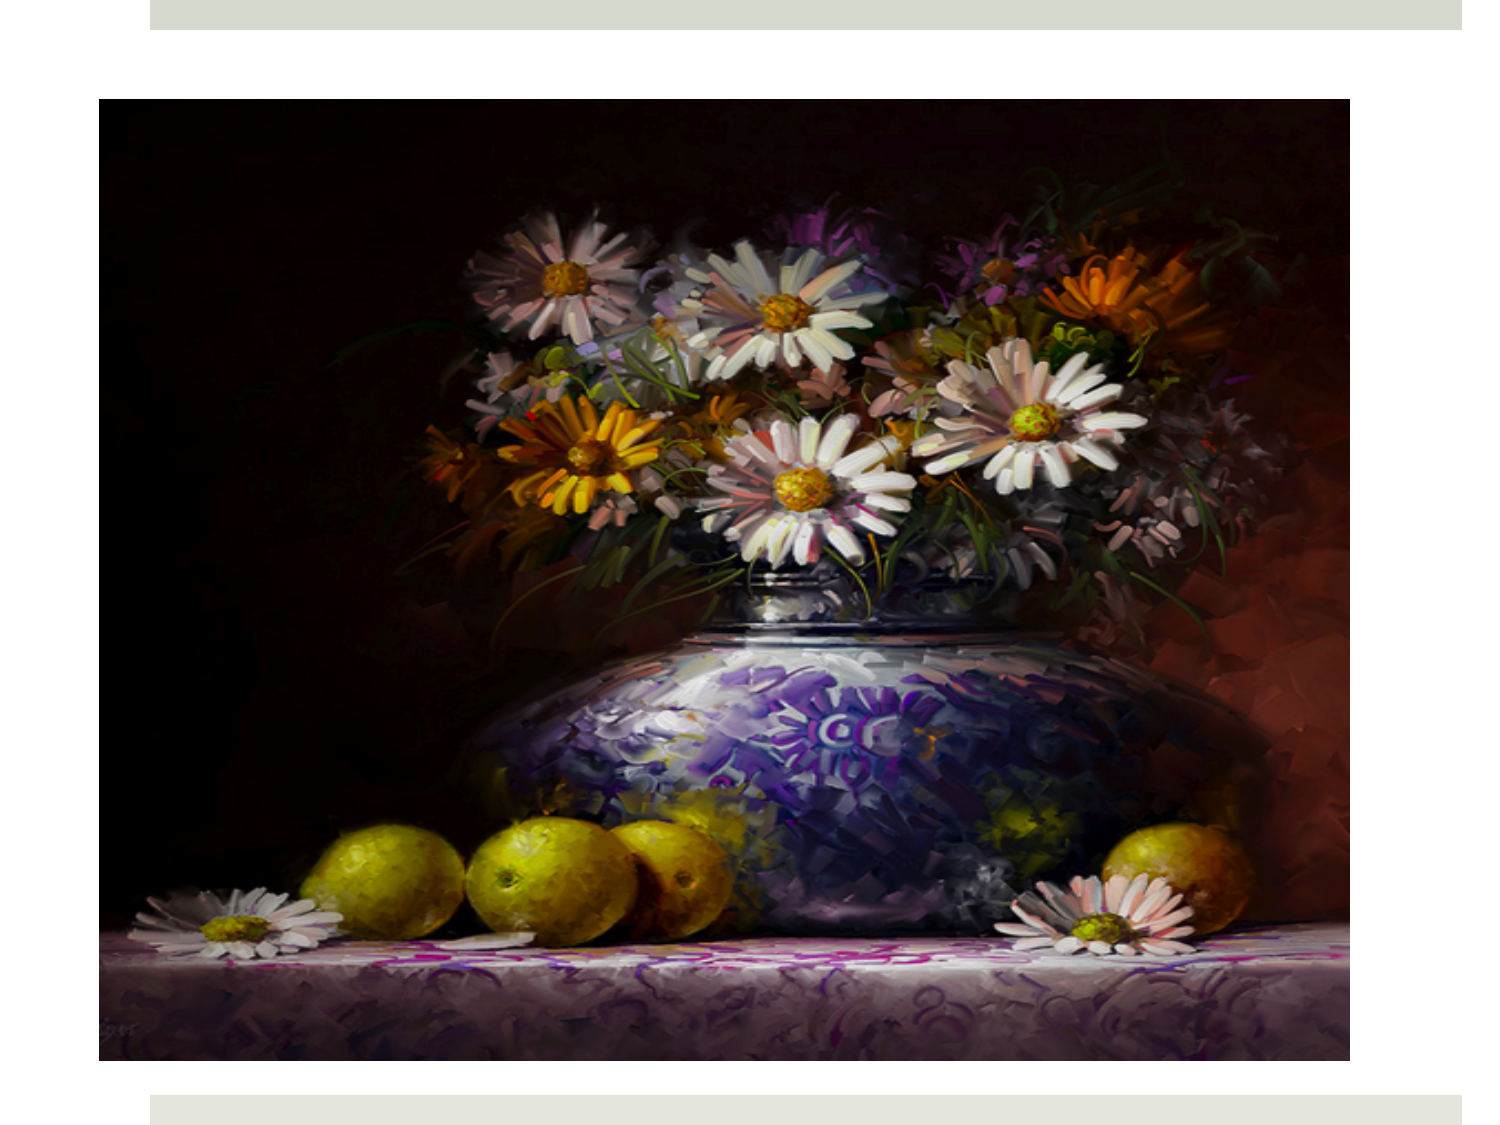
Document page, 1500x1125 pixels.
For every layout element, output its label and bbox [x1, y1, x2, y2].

picture [99, 99, 1351, 1062]
